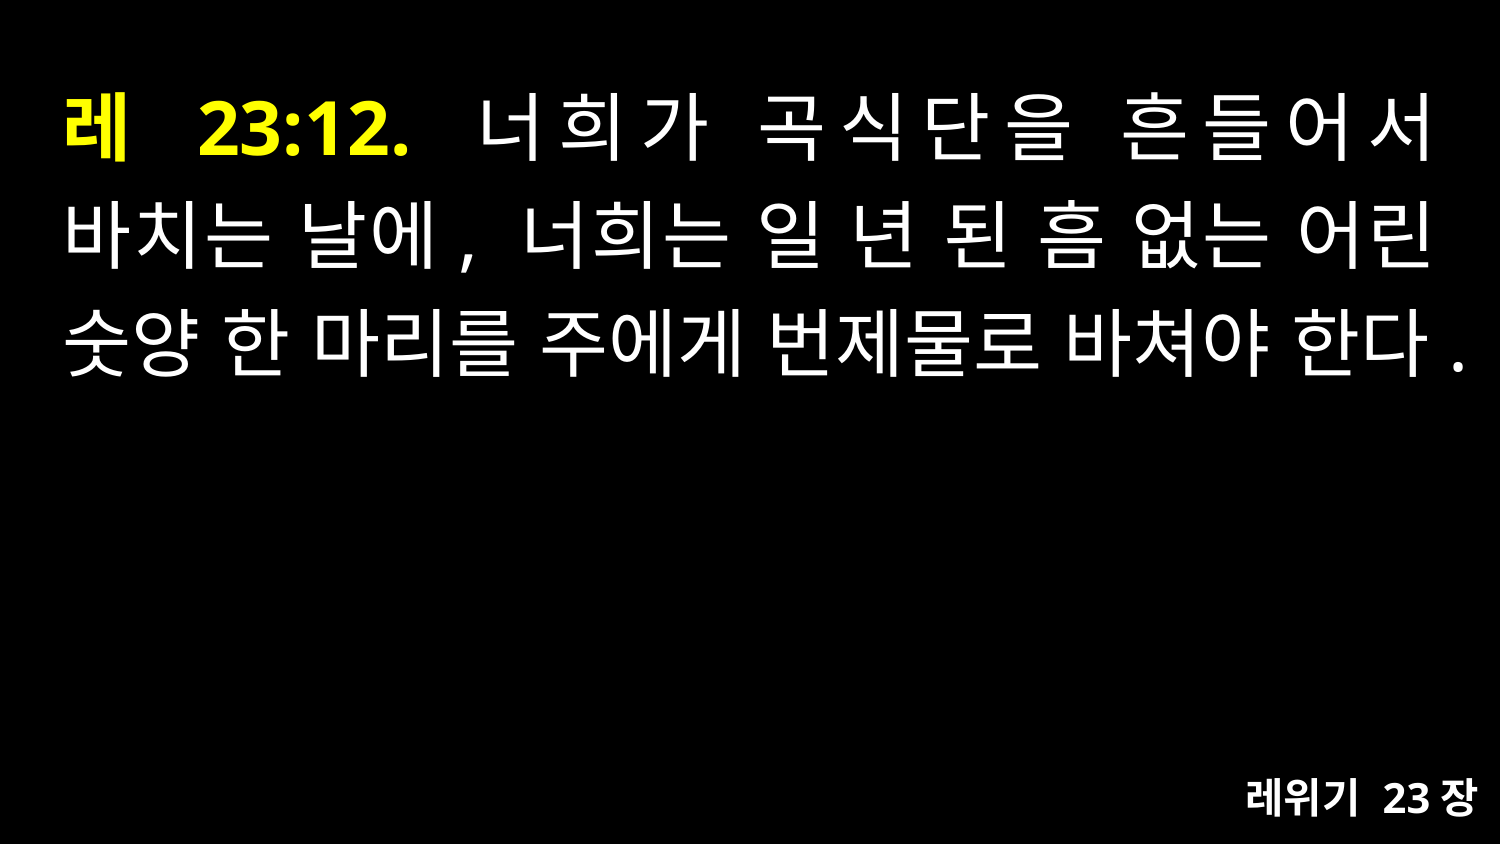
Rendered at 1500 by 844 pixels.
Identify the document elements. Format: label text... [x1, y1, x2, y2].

subtitle 레위기 23장 [916, 770, 1500, 844]
title 레 23:12. 너희가 곡식단을 흔들어서 바치는 날에, 너희는 일 년 된 흠 없는 어린 숫양 한 마리를 주에게 번제물로 바쳐야 한다. [0, 0, 1500, 844]
